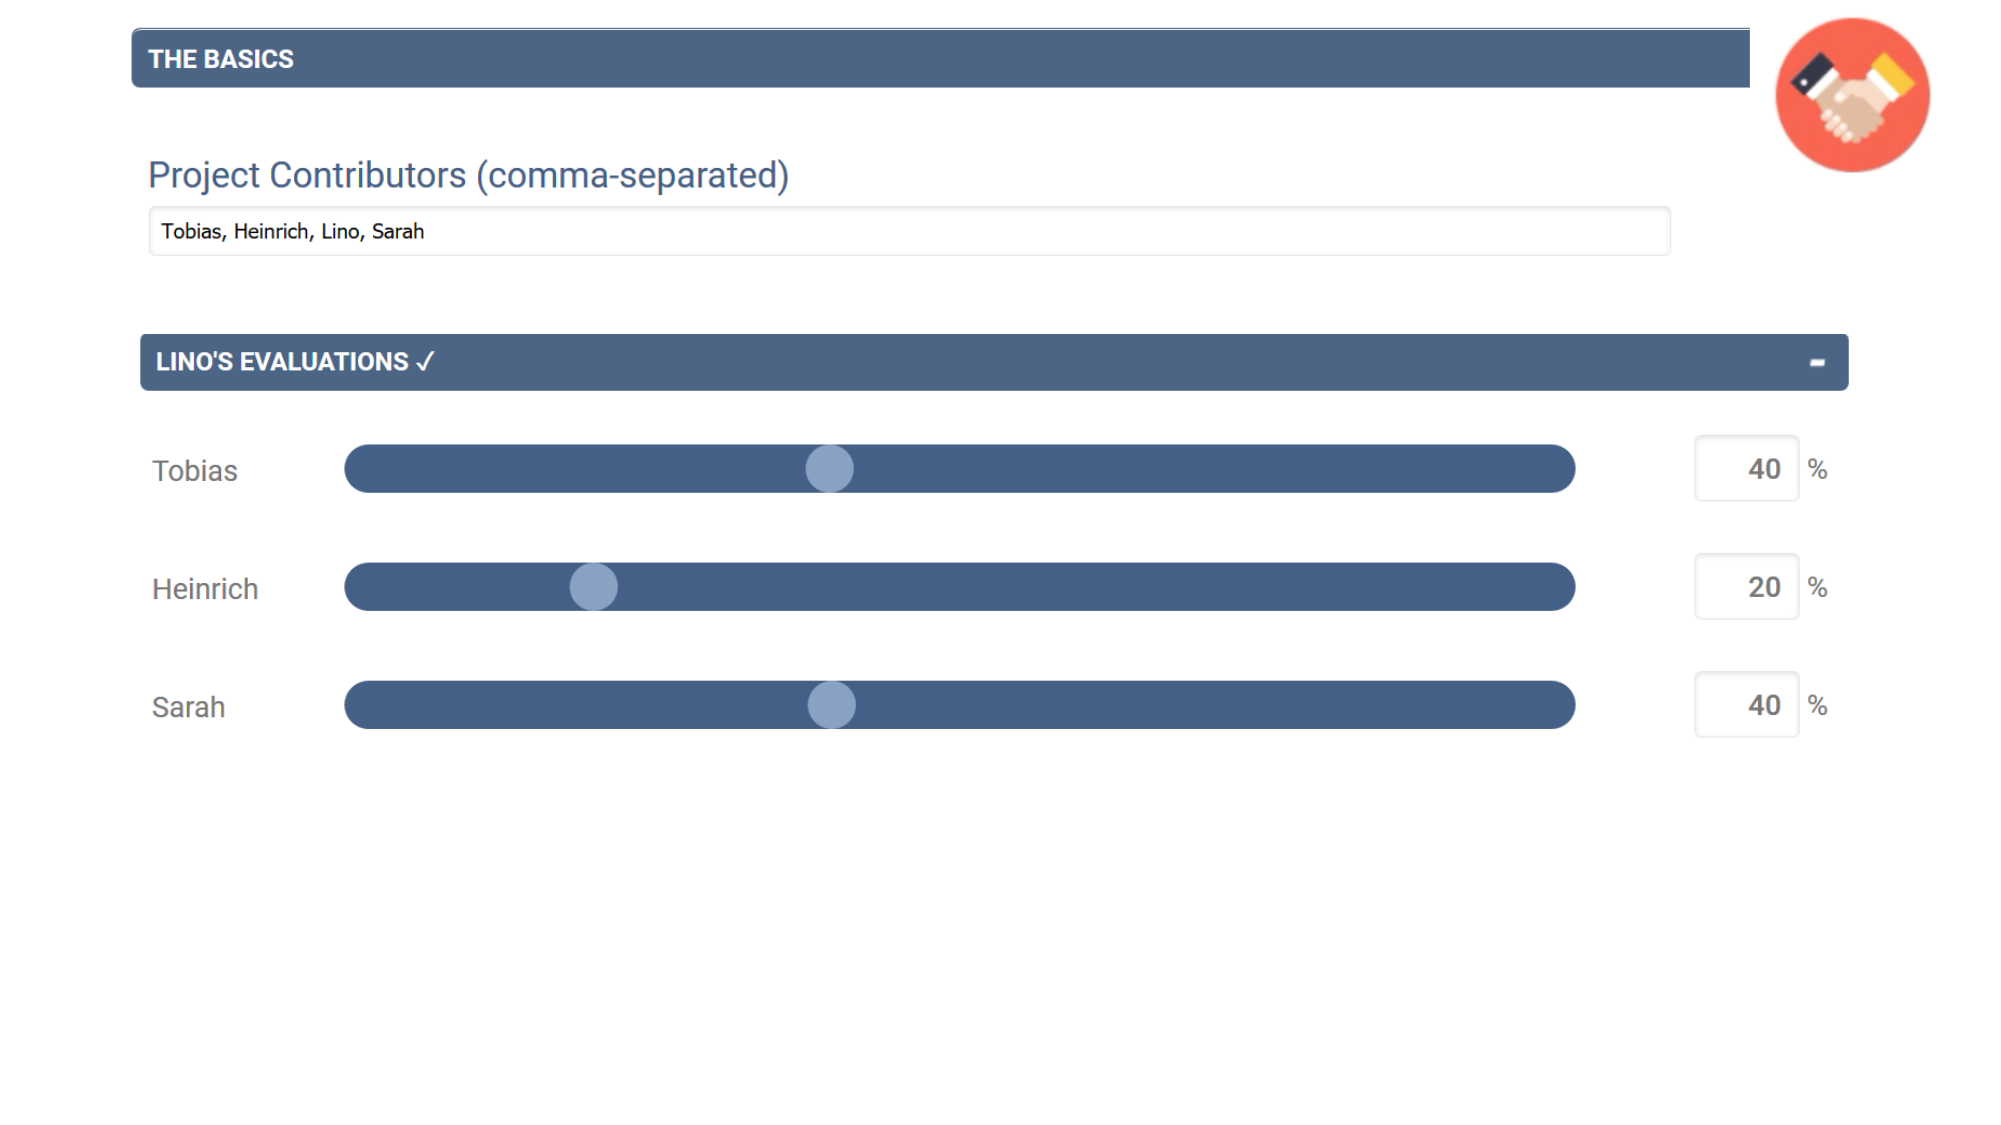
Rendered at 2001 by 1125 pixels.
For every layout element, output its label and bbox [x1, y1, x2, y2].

picture [116, 410, 1892, 766]
picture [119, 334, 1896, 402]
picture [97, 8, 1954, 276]
